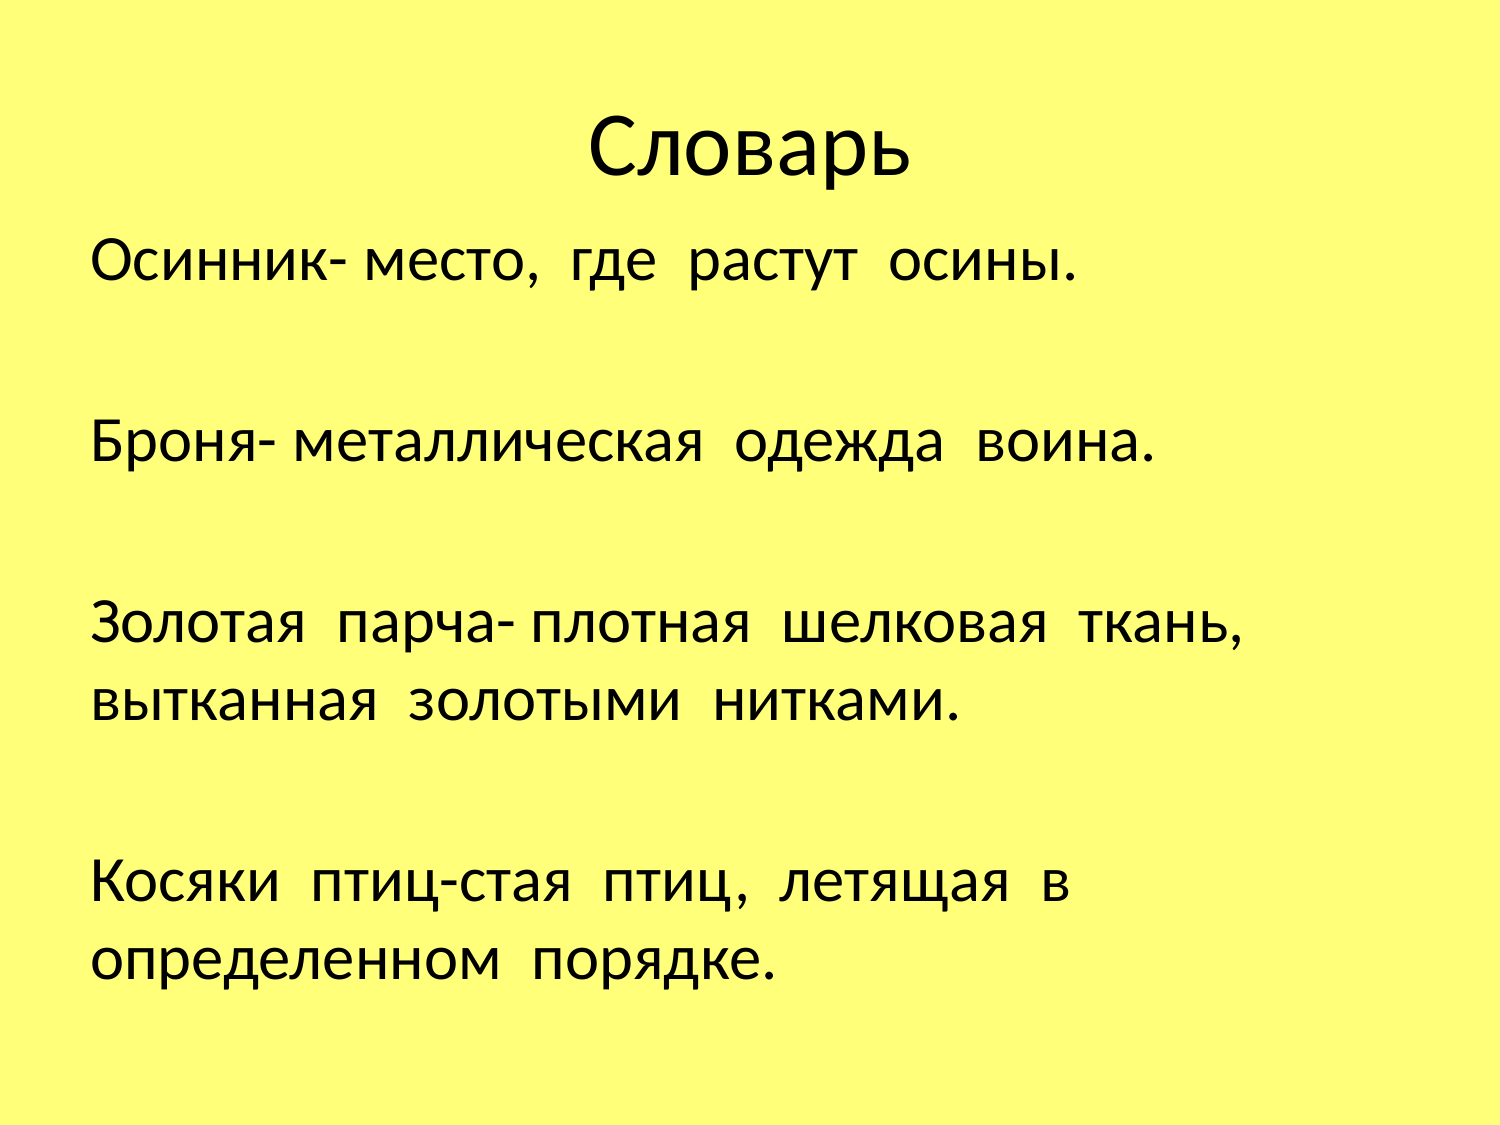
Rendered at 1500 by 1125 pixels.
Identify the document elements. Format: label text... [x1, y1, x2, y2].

title Словарь [75, 45, 1425, 208]
list Осинник- место, где растут осины. Броня- металлическая одежда воина. Золотая парча- плотная шелковая ткань, вытканная золотыми нитками. Косяки птиц-стая птиц, летящая в определенном порядке. [75, 208, 1425, 1005]
